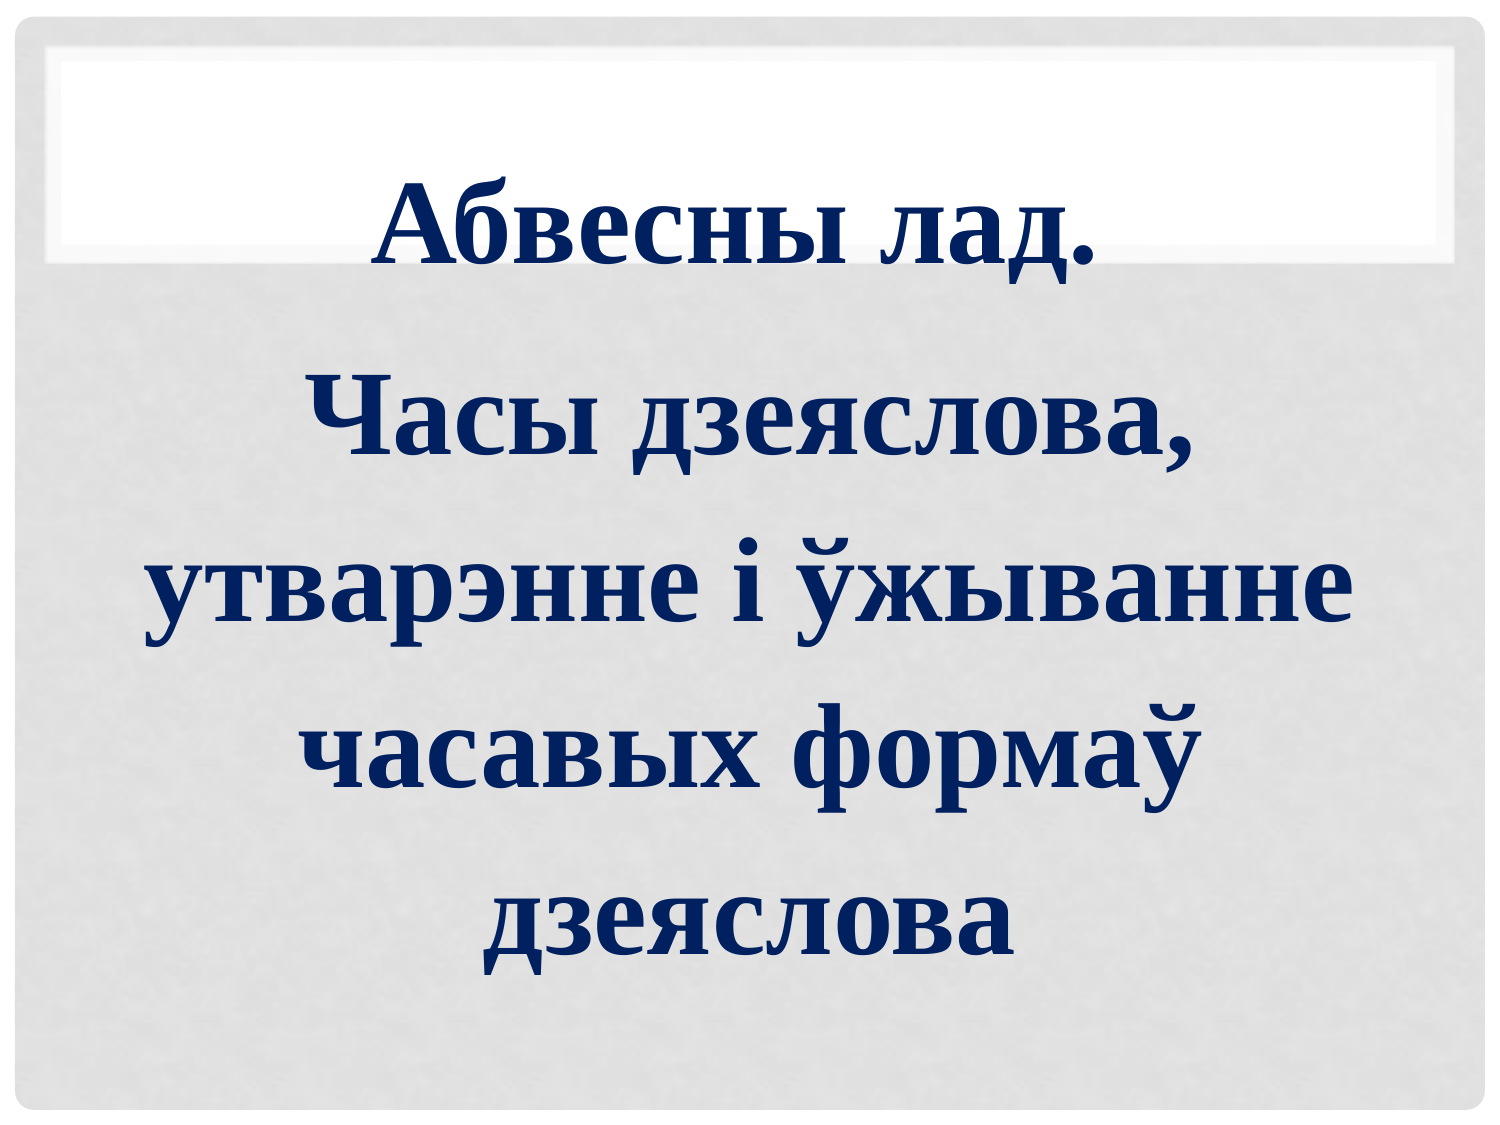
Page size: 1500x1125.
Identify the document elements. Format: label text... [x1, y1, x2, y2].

list Абвесны лад. Часы дзеяслова, утварэнне і ўжыванне часавых формаў дзеяслова [75, 113, 1425, 1005]
